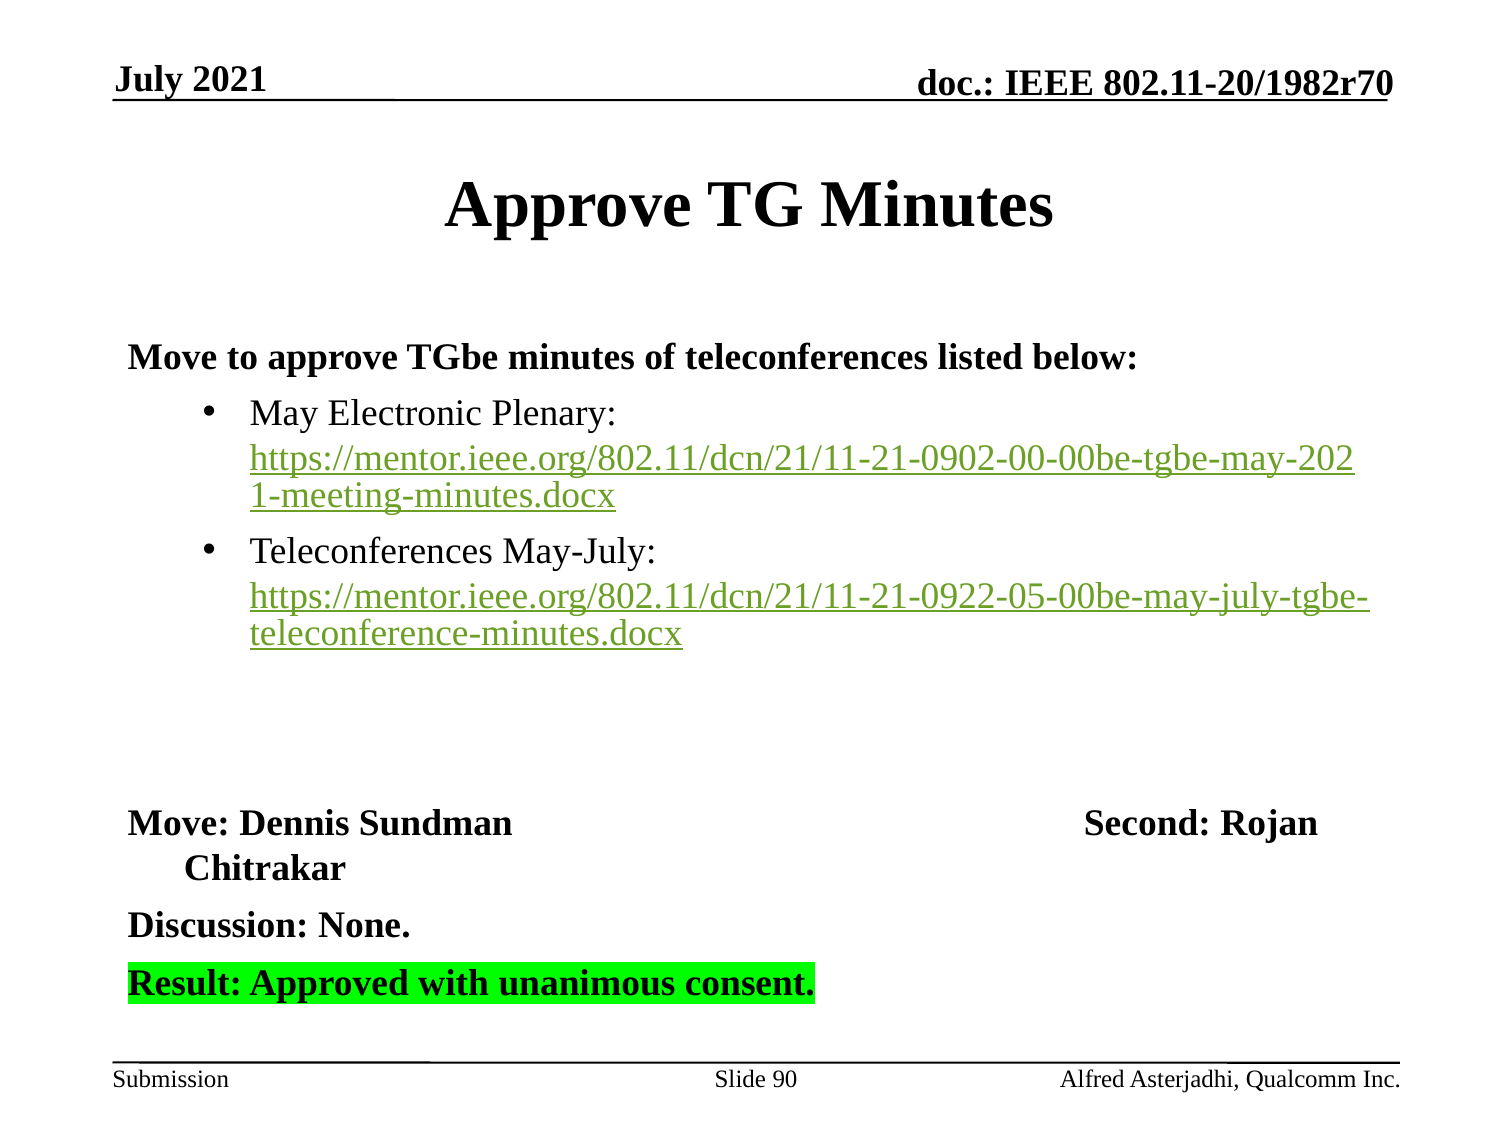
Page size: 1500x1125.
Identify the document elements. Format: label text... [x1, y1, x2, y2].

title Approve TG Minutes [112, 112, 1388, 288]
list Move to approve TGbe minutes of teleconferences listed below: May Electronic Plenary: https://mentor.ieee.org/802.11/dcn/21/11-21-0902-00-00be-tgbe-may-2021-meeting-minutes.docx Teleconferences May-July: https://mentor.ieee.org/802.11/dcn/21/11-21-0922-05-00be-may-july-tgbe-teleconference-minutes.docx Move: Dennis Sundman Second: Rojan Chitrakar Discussion: None. Result: Approved with unanimous consent. [112, 324, 1388, 1000]
slide_number Slide 90 [712, 1061, 800, 1123]
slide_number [114, 54, 423, 100]
footer Alfred Asterjadhi, Qualcomm Inc. [878, 1061, 1402, 1093]
